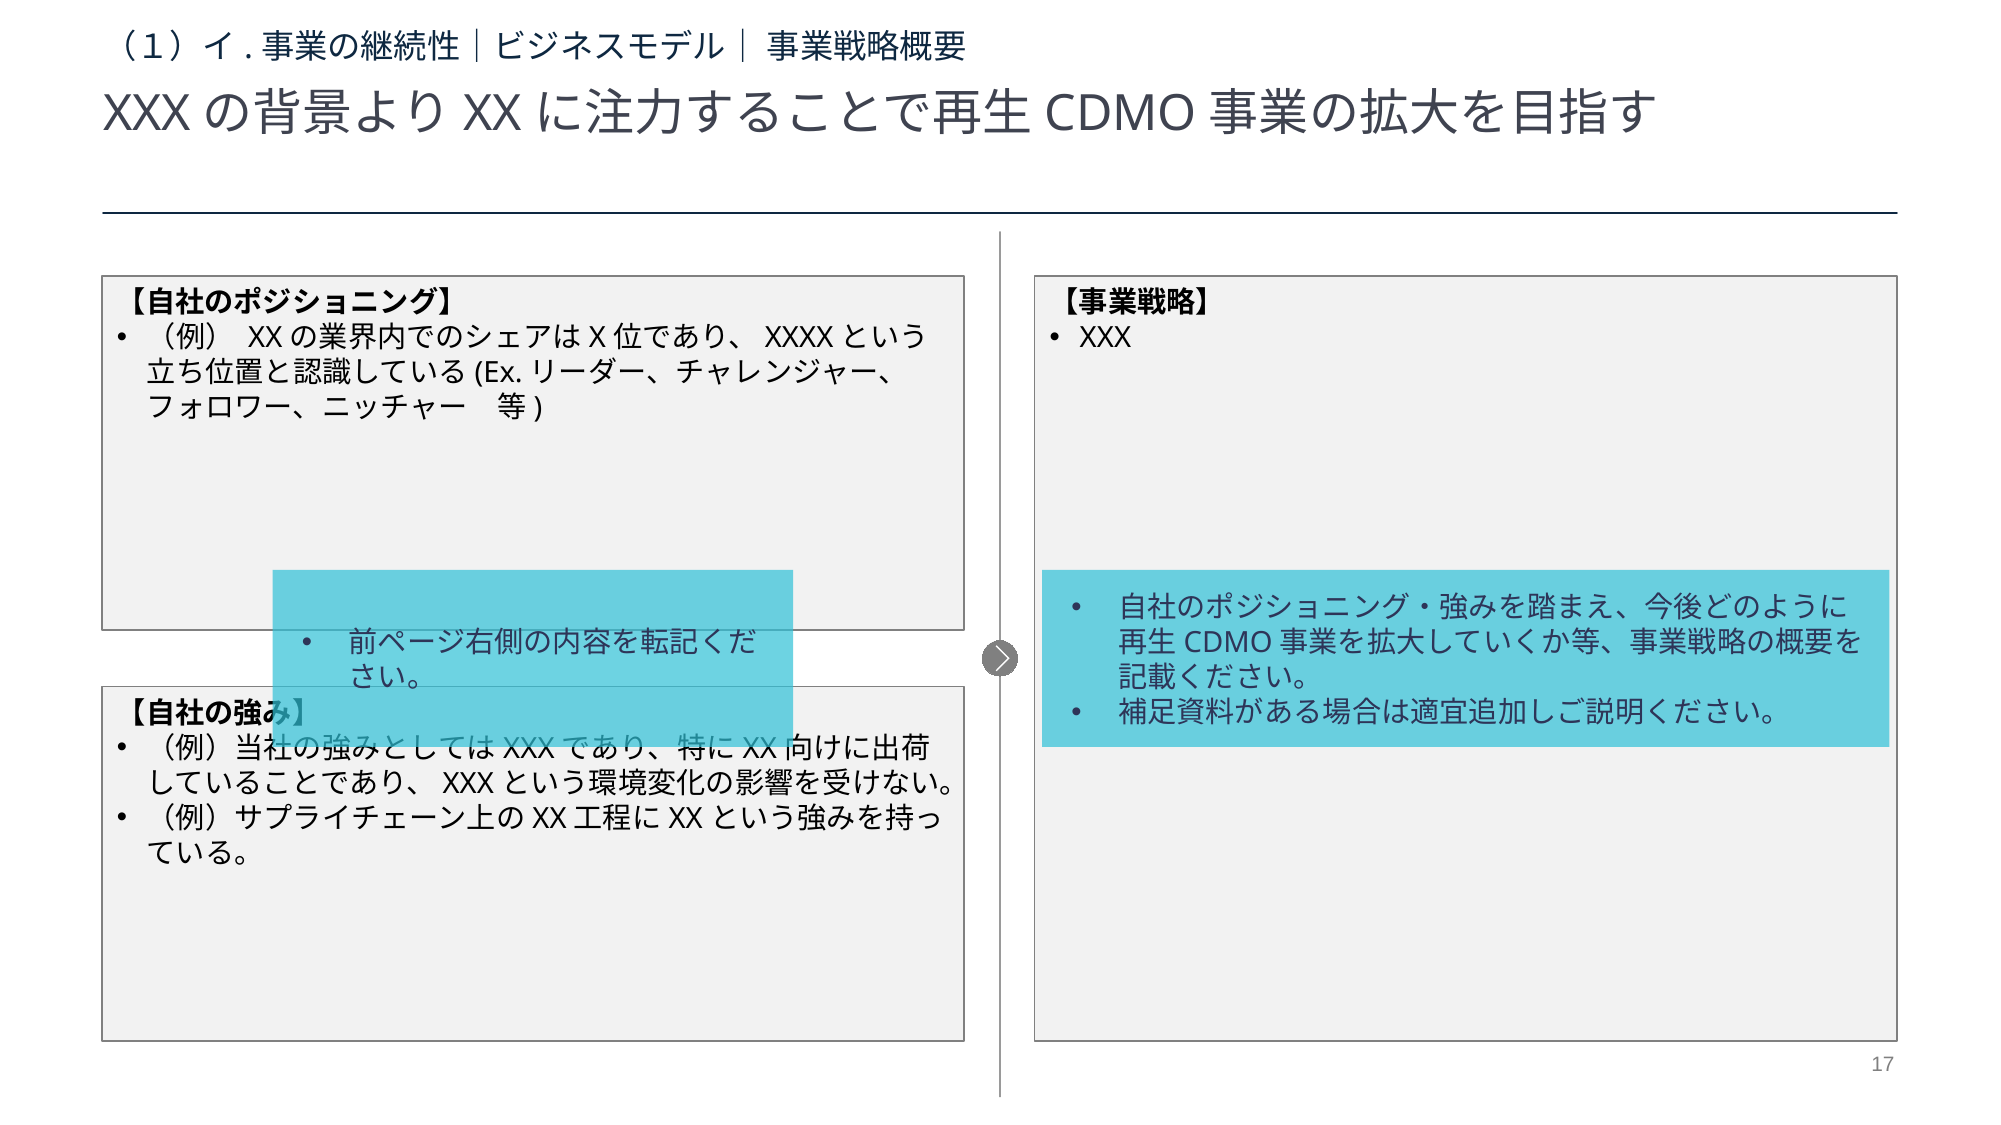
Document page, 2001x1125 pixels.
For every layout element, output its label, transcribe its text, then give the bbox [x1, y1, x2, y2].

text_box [981, 640, 1018, 677]
text_box 前ページ右側の内容を転記ください。 [272, 569, 794, 748]
title （１）イ.事業の継続性｜ビジネスモデル｜ 事業戦略概要 [103, 29, 1897, 66]
text_box 【事業戦略】 XXX [1034, 275, 1898, 1042]
text_box 【自社の強み】 （例）当社の強みとしてはXXXであり、特にXX向けに出荷していることであり、XXXという環境変化の影響を受けない。 （例）サプライチェーン上のXX工程にXXという強みを持っている。 [101, 686, 965, 1042]
text_box 自社のポジショニング・強みを踏まえ、今後どのように再生CDMO事業を拡大していくか等、事業戦略の概要を記載ください。 補足資料がある場合は適宜追加しご説明ください。 [1041, 569, 1890, 748]
text_box 【自社のポジショニング】 （例） XXの業界内でのシェアはX位であり、XXXXという立ち位置と認識している(Ex.リーダー、チャレンジャー、フォロワー、ニッチャー 等) [101, 275, 965, 631]
list XXXの背景よりXXに注力することで再生CDMO事業の拡大を目指す [103, 80, 1897, 204]
